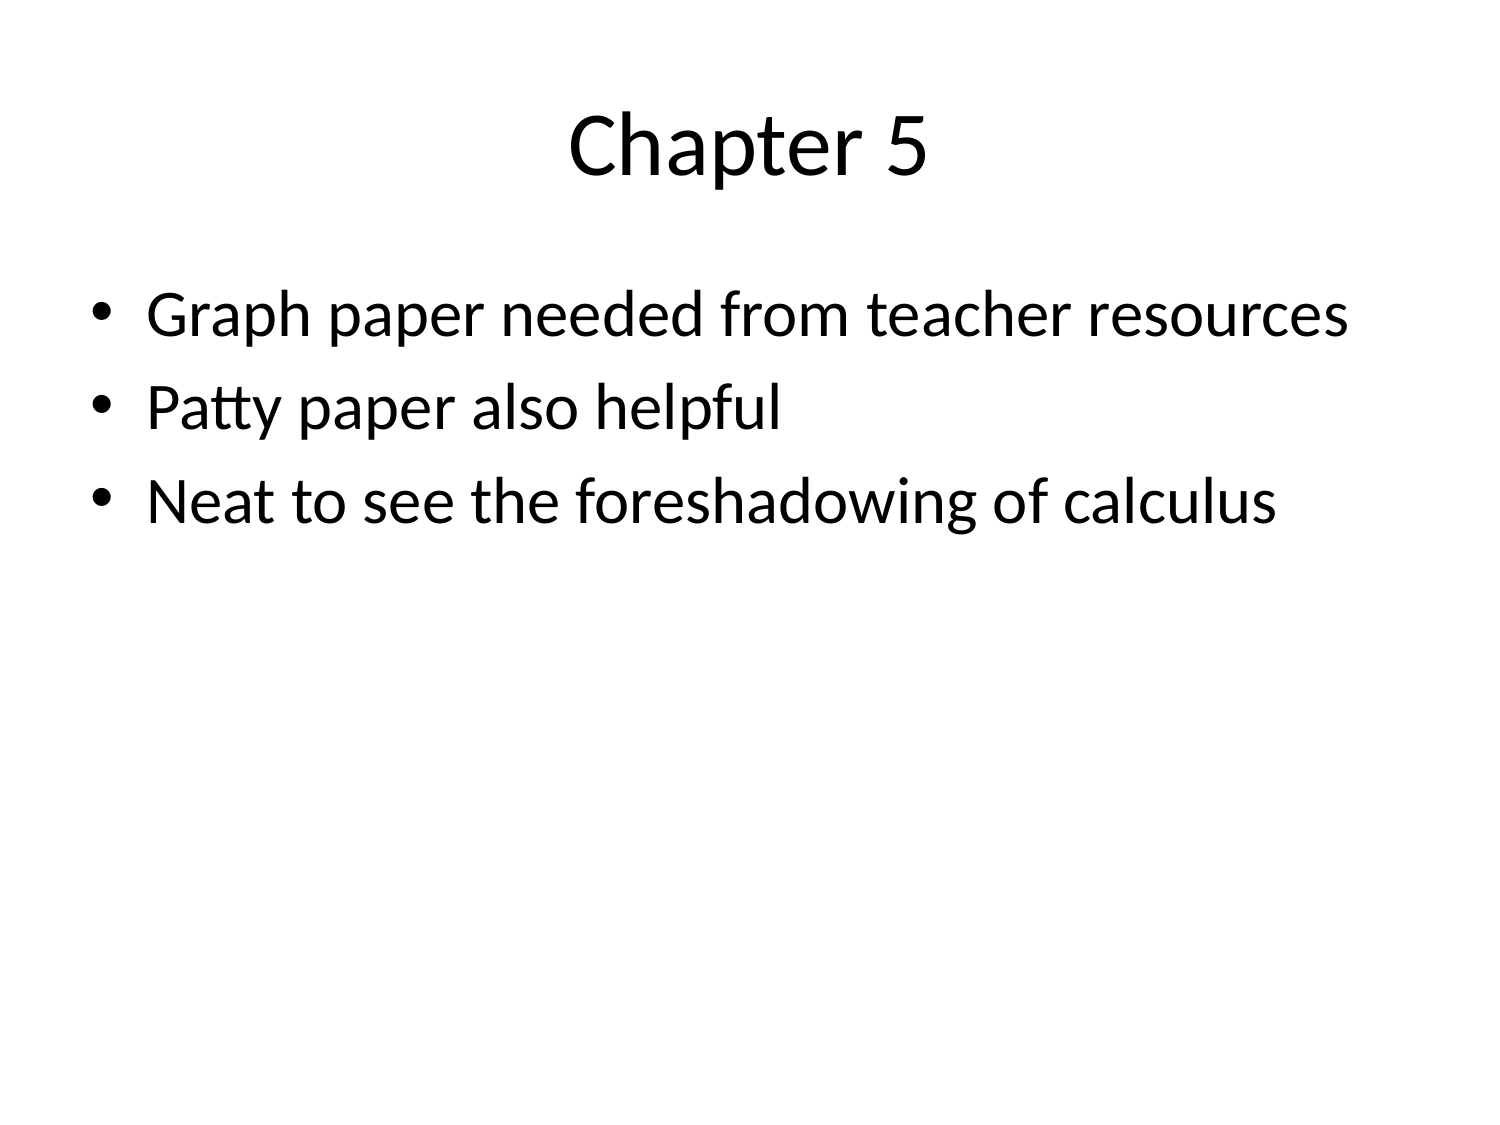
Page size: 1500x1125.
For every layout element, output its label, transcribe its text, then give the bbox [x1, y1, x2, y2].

list Graph paper needed from teacher resources Patty paper also helpful Neat to see the foreshadowing of calculus [75, 262, 1425, 1005]
title Chapter 5 [75, 45, 1425, 233]
